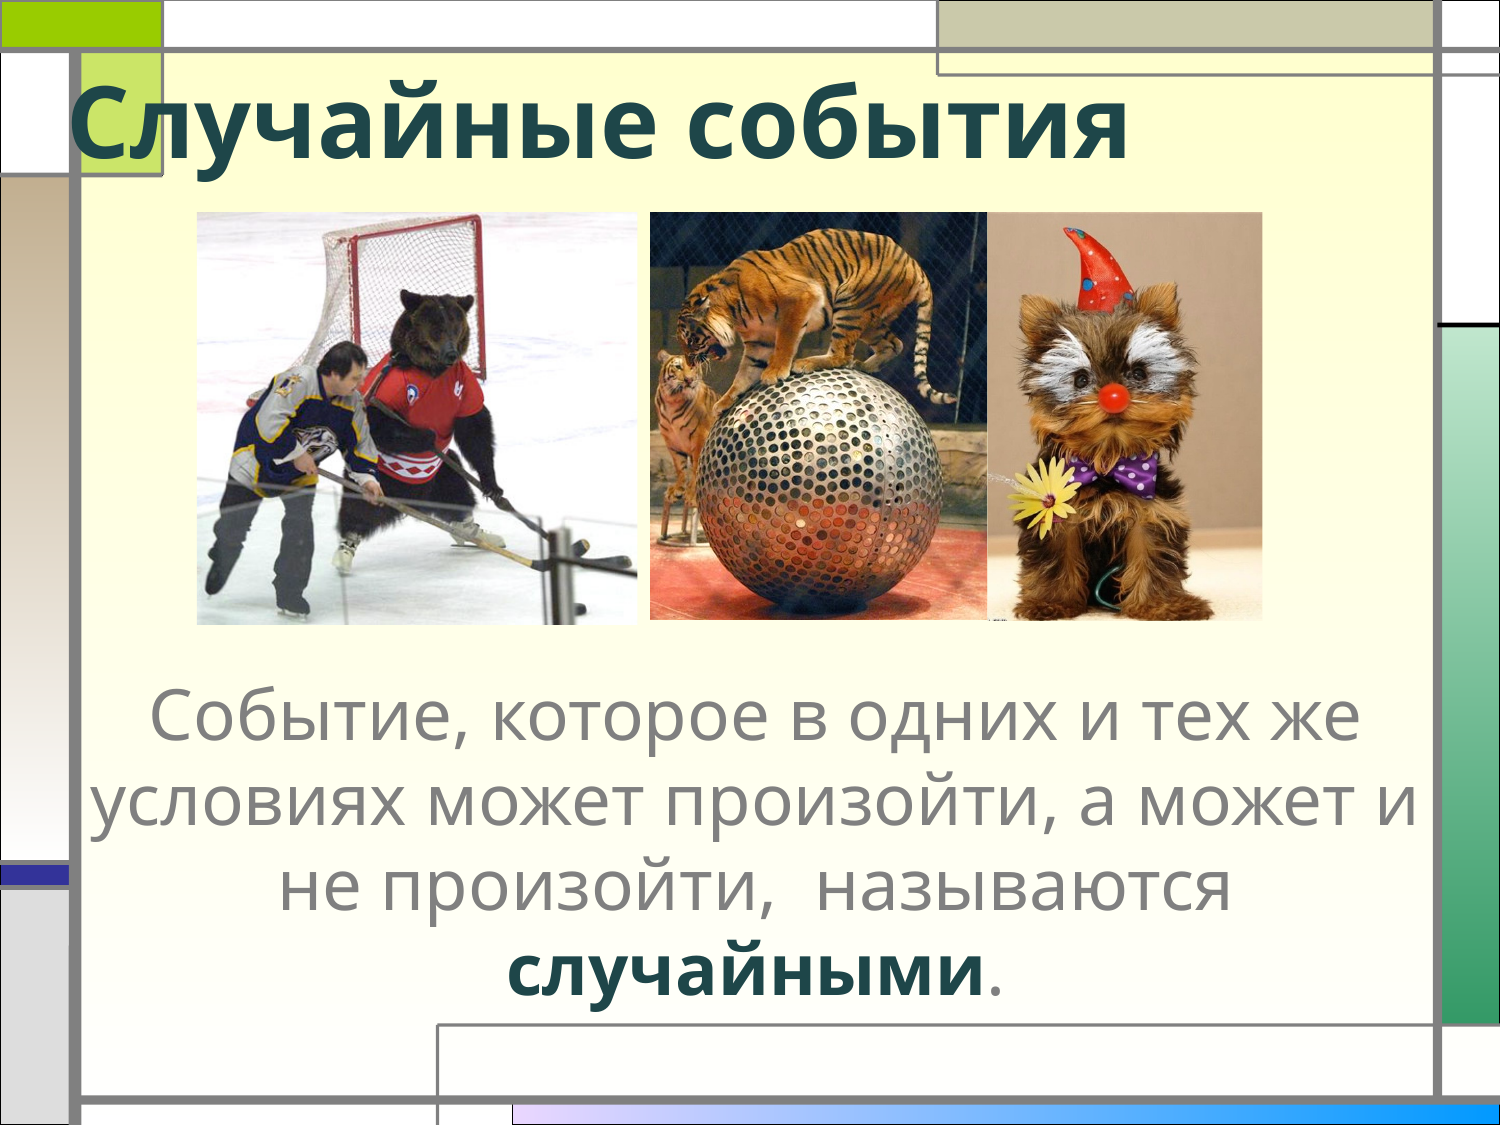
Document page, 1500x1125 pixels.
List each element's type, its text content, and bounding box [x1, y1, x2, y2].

picture [649, 212, 1263, 621]
list Событие, которое в одних и тех же условиях может произойти, а может и не произойти, называются случайными. [74, 662, 1438, 1026]
picture [196, 212, 638, 626]
title Случайные события [0, 24, 1238, 213]
